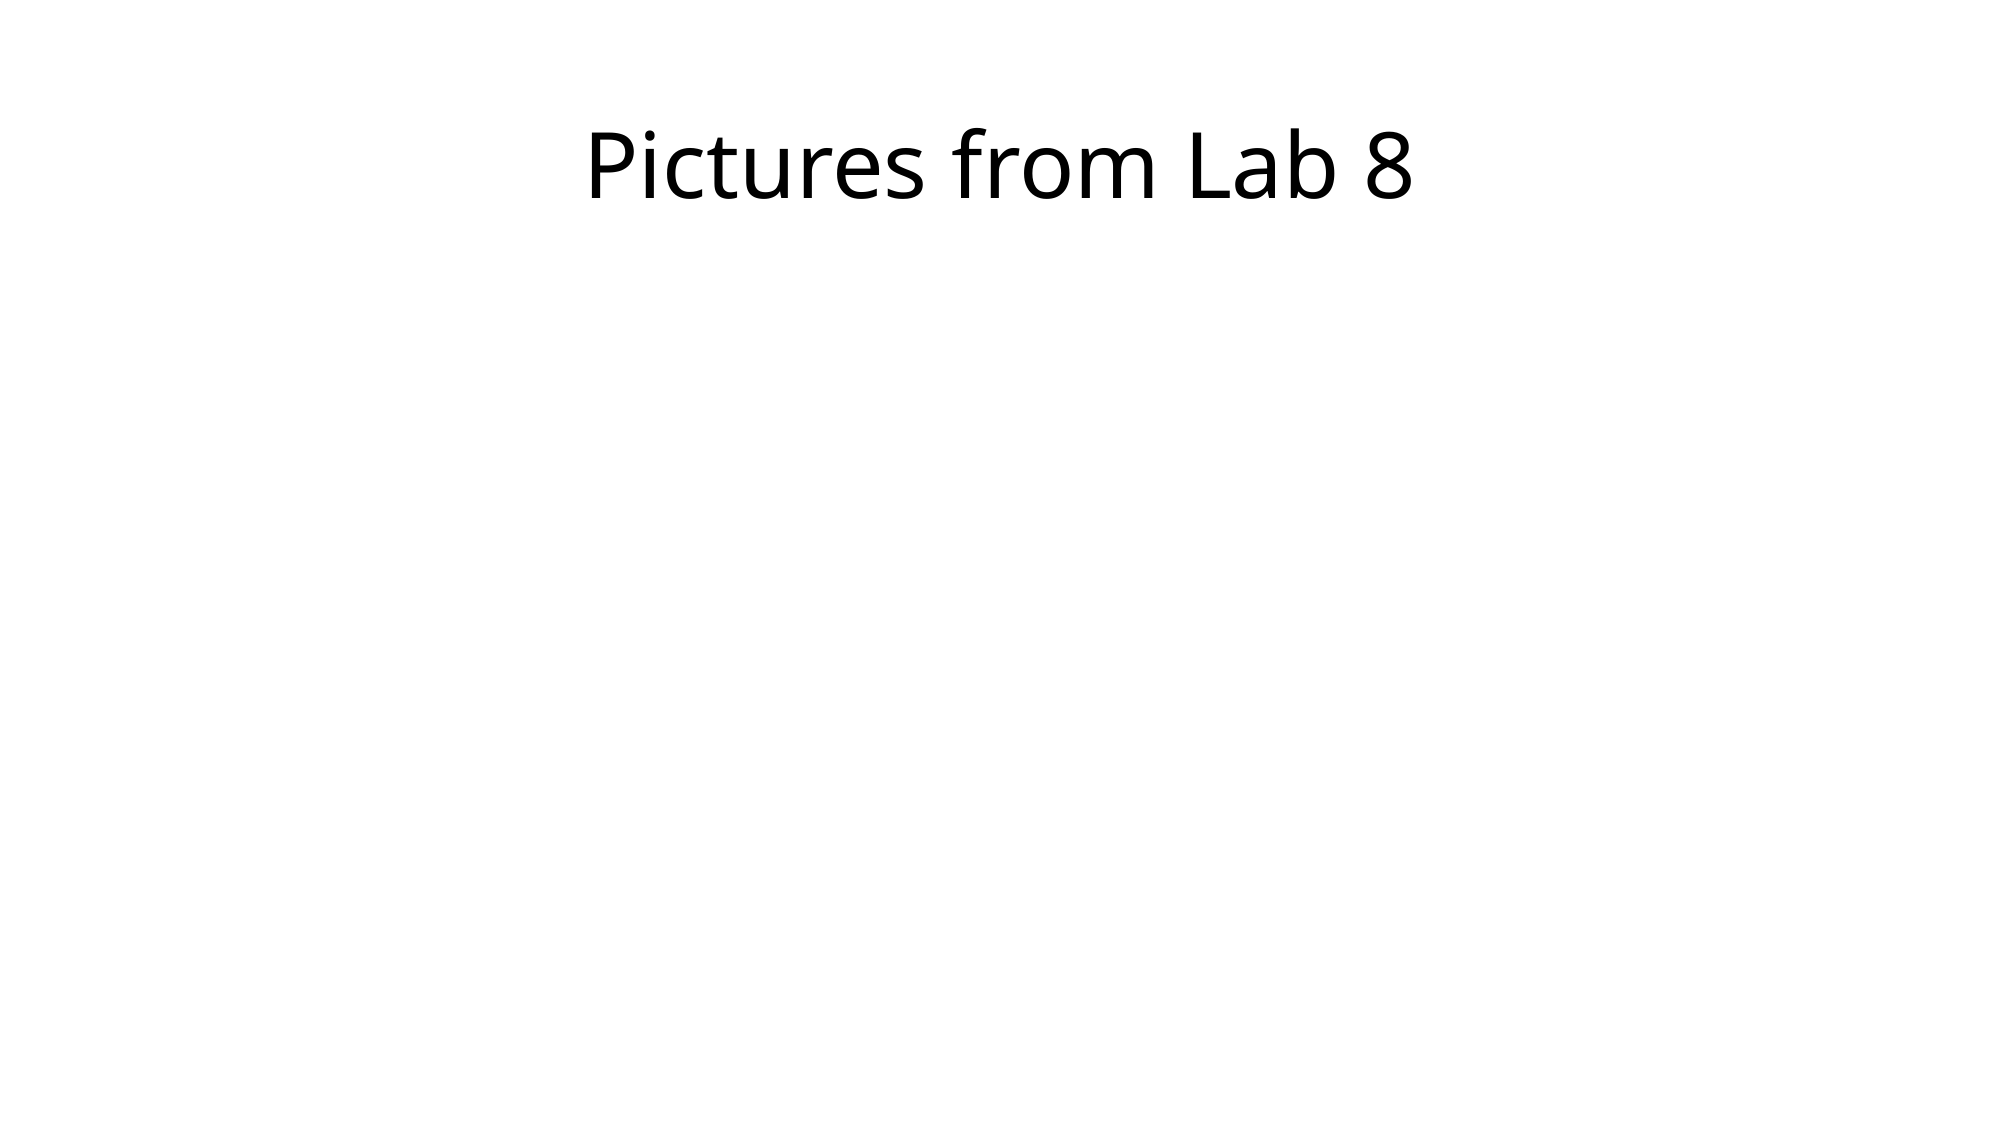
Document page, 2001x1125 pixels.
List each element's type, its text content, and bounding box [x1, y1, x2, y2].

title Pictures from Lab 8 [137, 59, 1863, 278]
